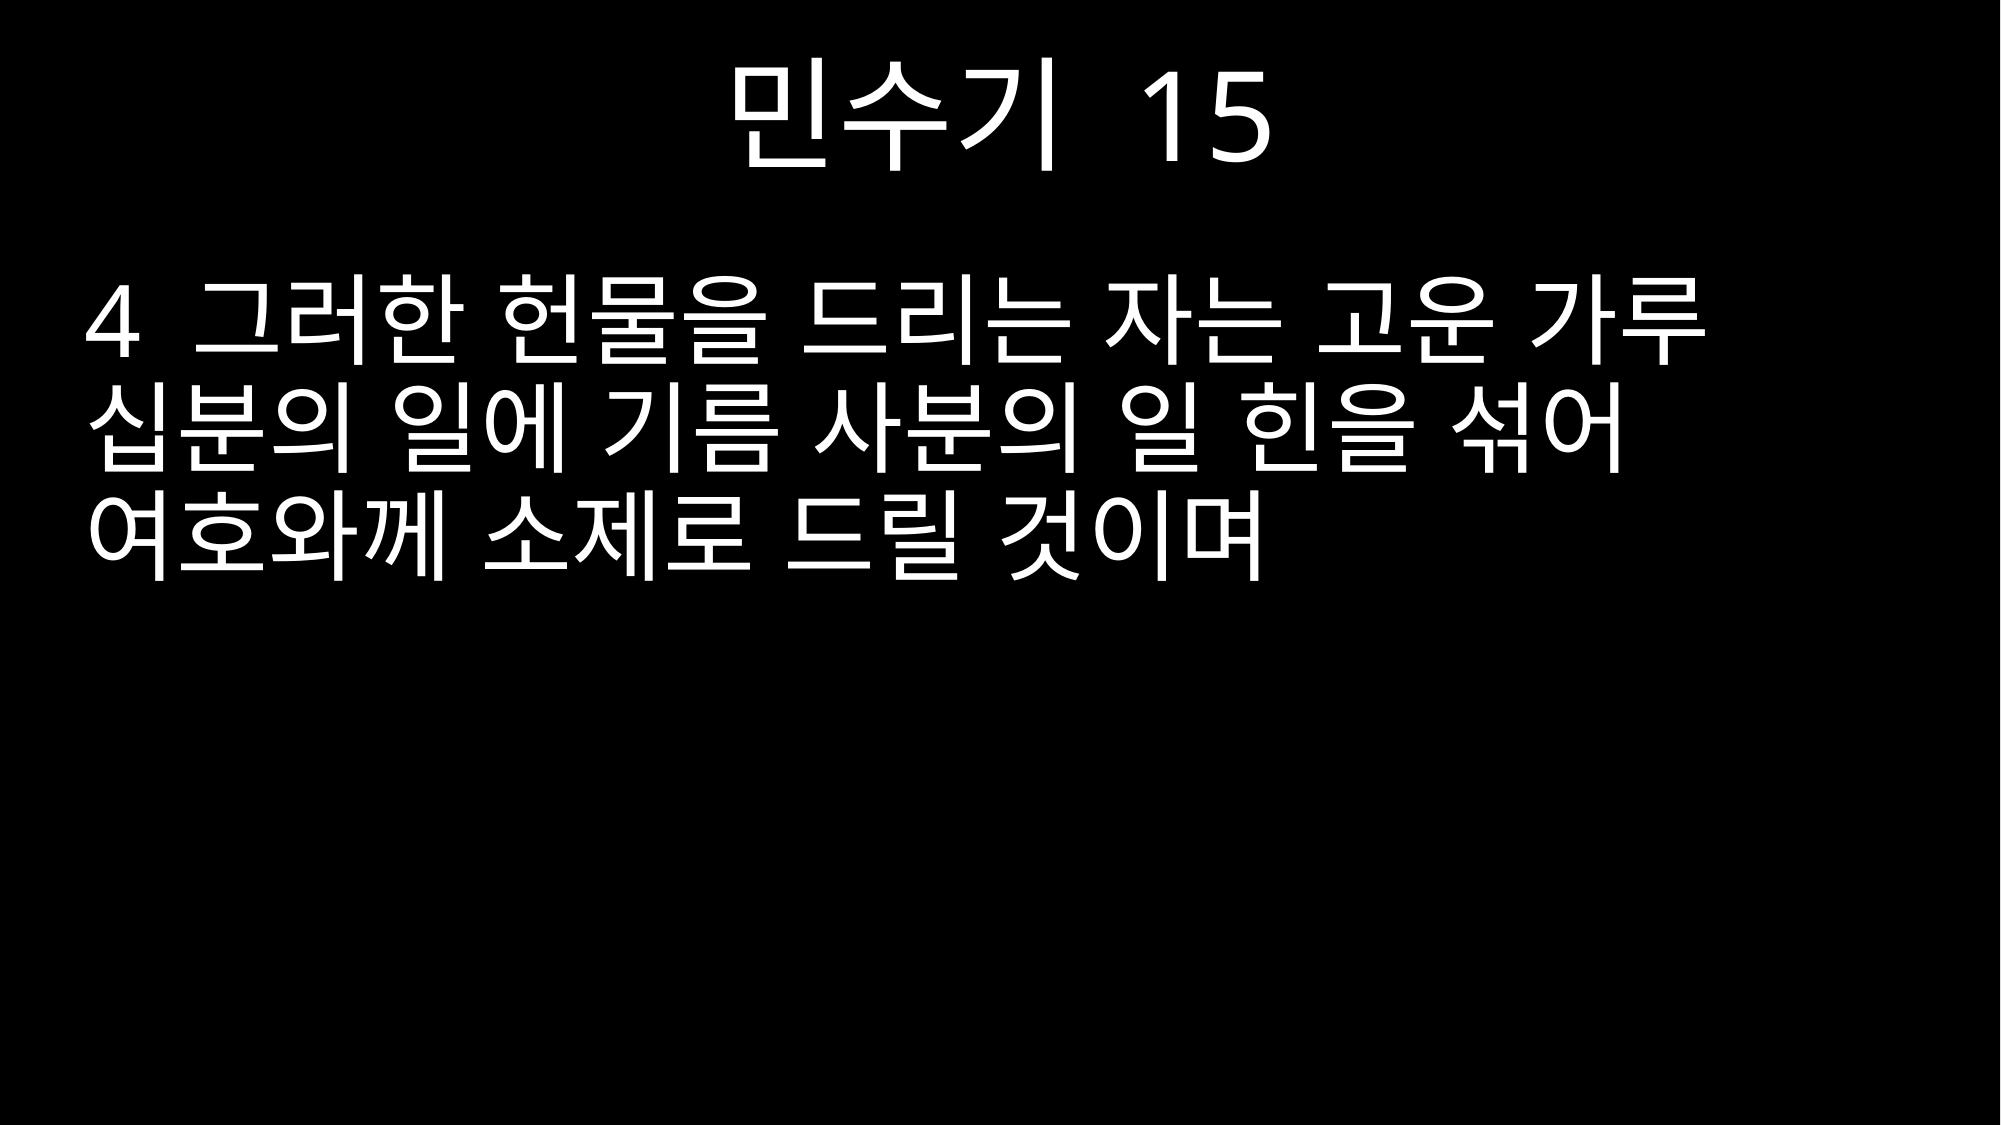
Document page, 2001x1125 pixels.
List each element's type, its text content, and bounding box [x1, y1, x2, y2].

footer 민수기 15 [0, 32, 2000, 192]
picture [0, 0, 2001, 1125]
list 4 그러한 헌물을 드리는 자는 고운 가루 십분의 일에 기름 사분의 일 힌을 섞어 여호와께 소제로 드릴 것이며 [69, 263, 1953, 423]
